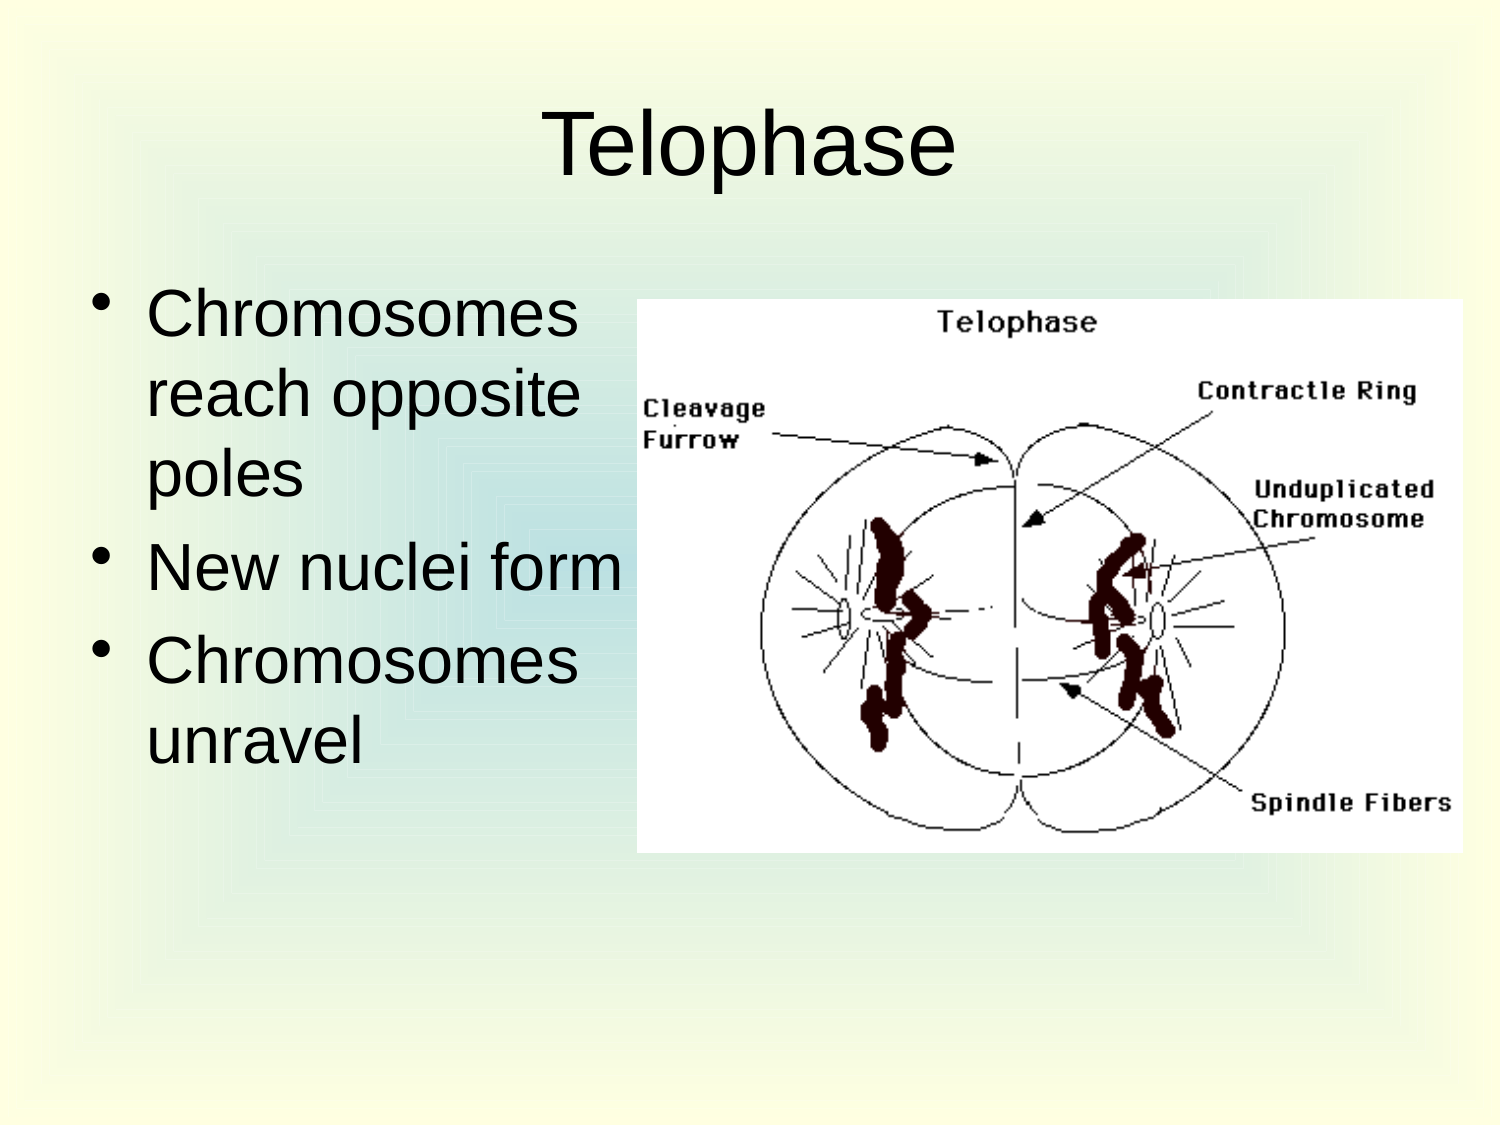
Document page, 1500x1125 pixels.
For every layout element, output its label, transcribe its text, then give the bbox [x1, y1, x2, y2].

picture [637, 299, 1463, 854]
title Telophase [74, 44, 1426, 233]
list Chromosomes reach opposite poles New nuclei form Chromosomes unravel [74, 262, 701, 1006]
